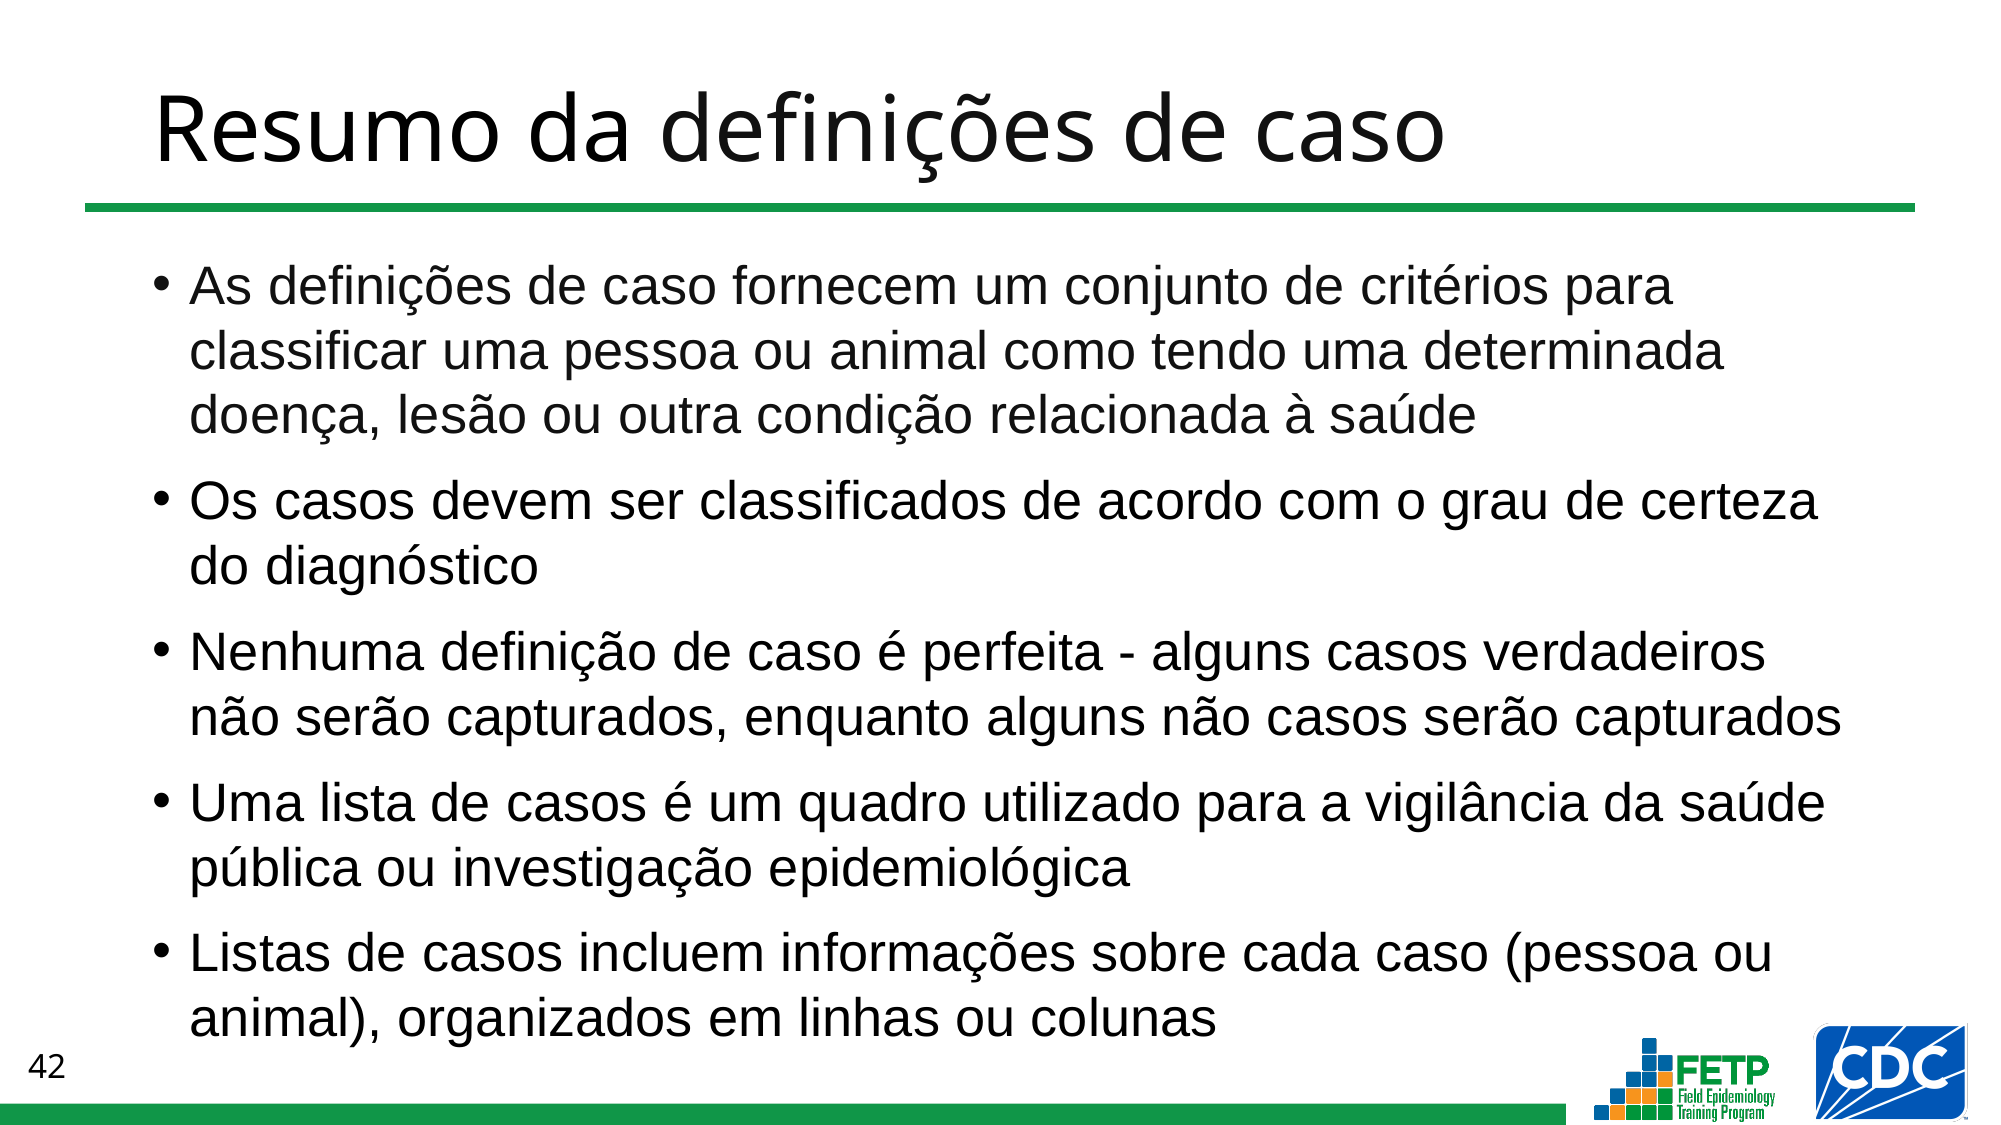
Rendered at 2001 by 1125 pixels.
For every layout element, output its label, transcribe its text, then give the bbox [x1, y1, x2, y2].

list As definições de caso fornecem um conjunto de critérios para classificar uma pessoa ou animal como tendo uma determinada doença, lesão ou outra condição relacionada à saúde Os casos devem ser classificados de acordo com o grau de certeza do diagnóstico Nenhuma definição de caso é perfeita - alguns casos verdadeiros não serão capturados, enquanto alguns não casos serão capturados Uma lista de casos é um quadro utilizado para a vigilância da saúde pública ou investigação epidemiológica Listas de casos incluem informações sobre cada caso (pessoa ou animal), organizados em linhas ou colunas [137, 242, 1863, 1004]
picture [1813, 1023, 1968, 1122]
title Resumo da definições de caso [137, 75, 1863, 207]
picture [1594, 1038, 1775, 1122]
